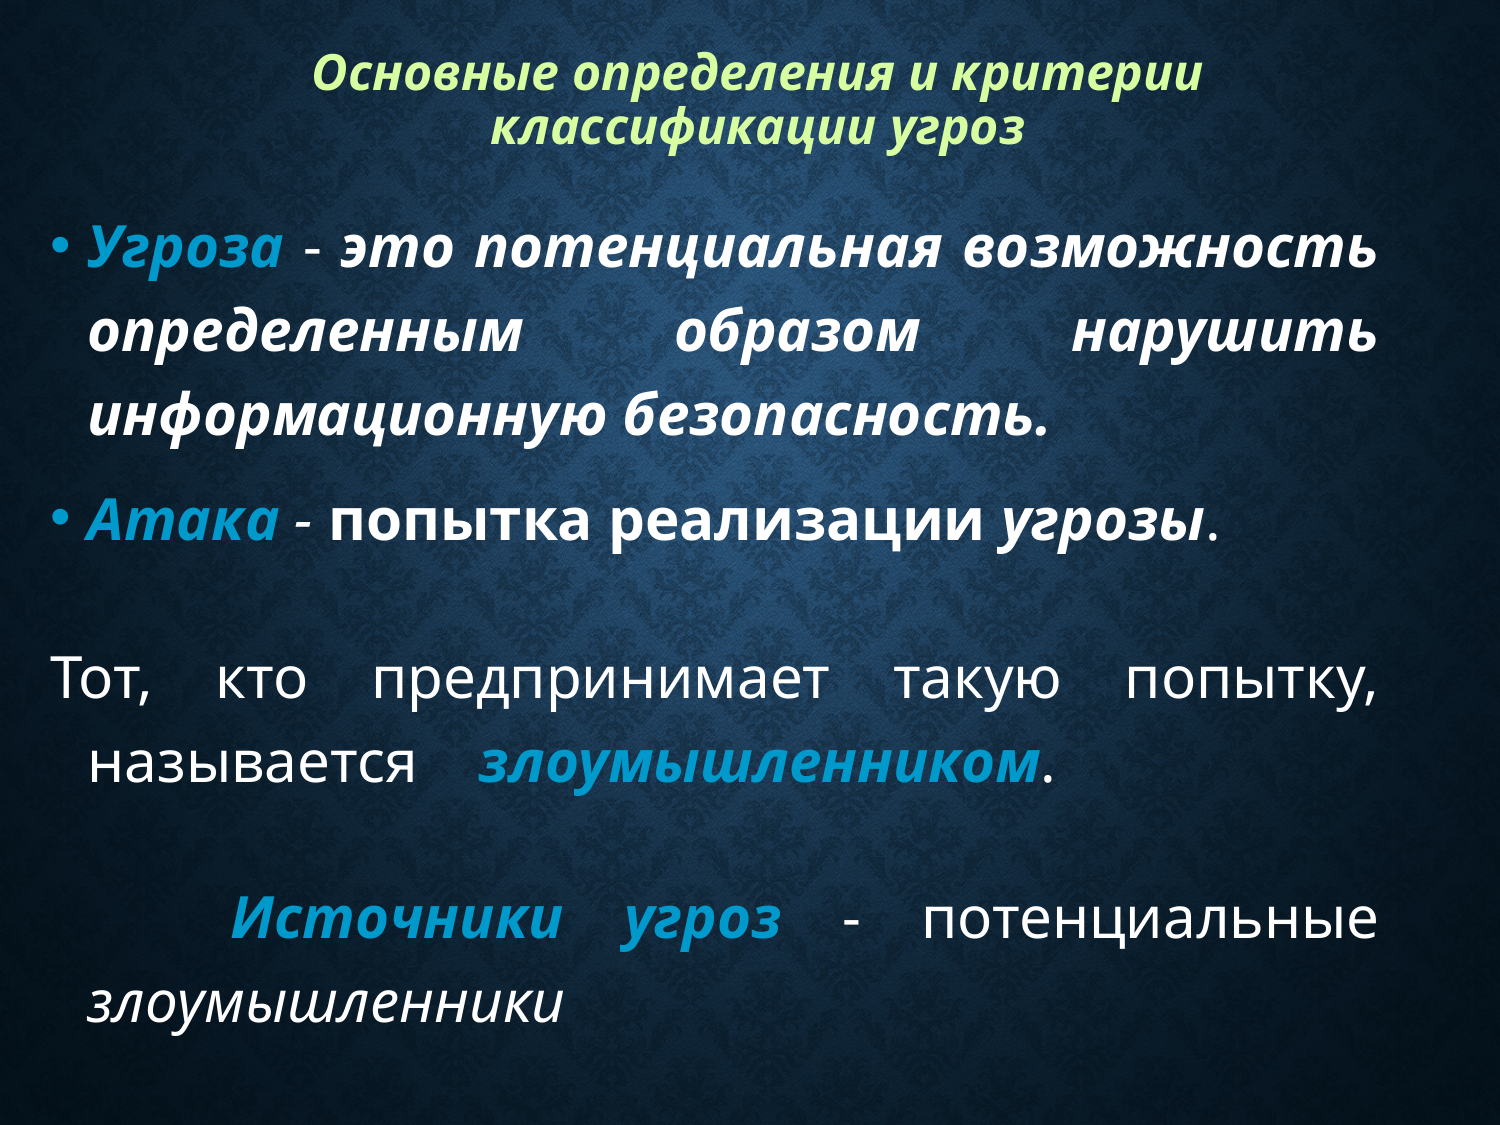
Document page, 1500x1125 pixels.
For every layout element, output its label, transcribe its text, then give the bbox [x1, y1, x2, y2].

list Угроза - это потенциальная возможность определенным образом нарушить информационную безопасность. Атака - попытка реализации угрозы. Тот, кто предпринимает такую попытку, называется злоумышленником. Источники угроз - потенциальные злоумышленники [35, 187, 1395, 1062]
title Основные определения и критерии классификации угроз [289, 30, 1227, 172]
